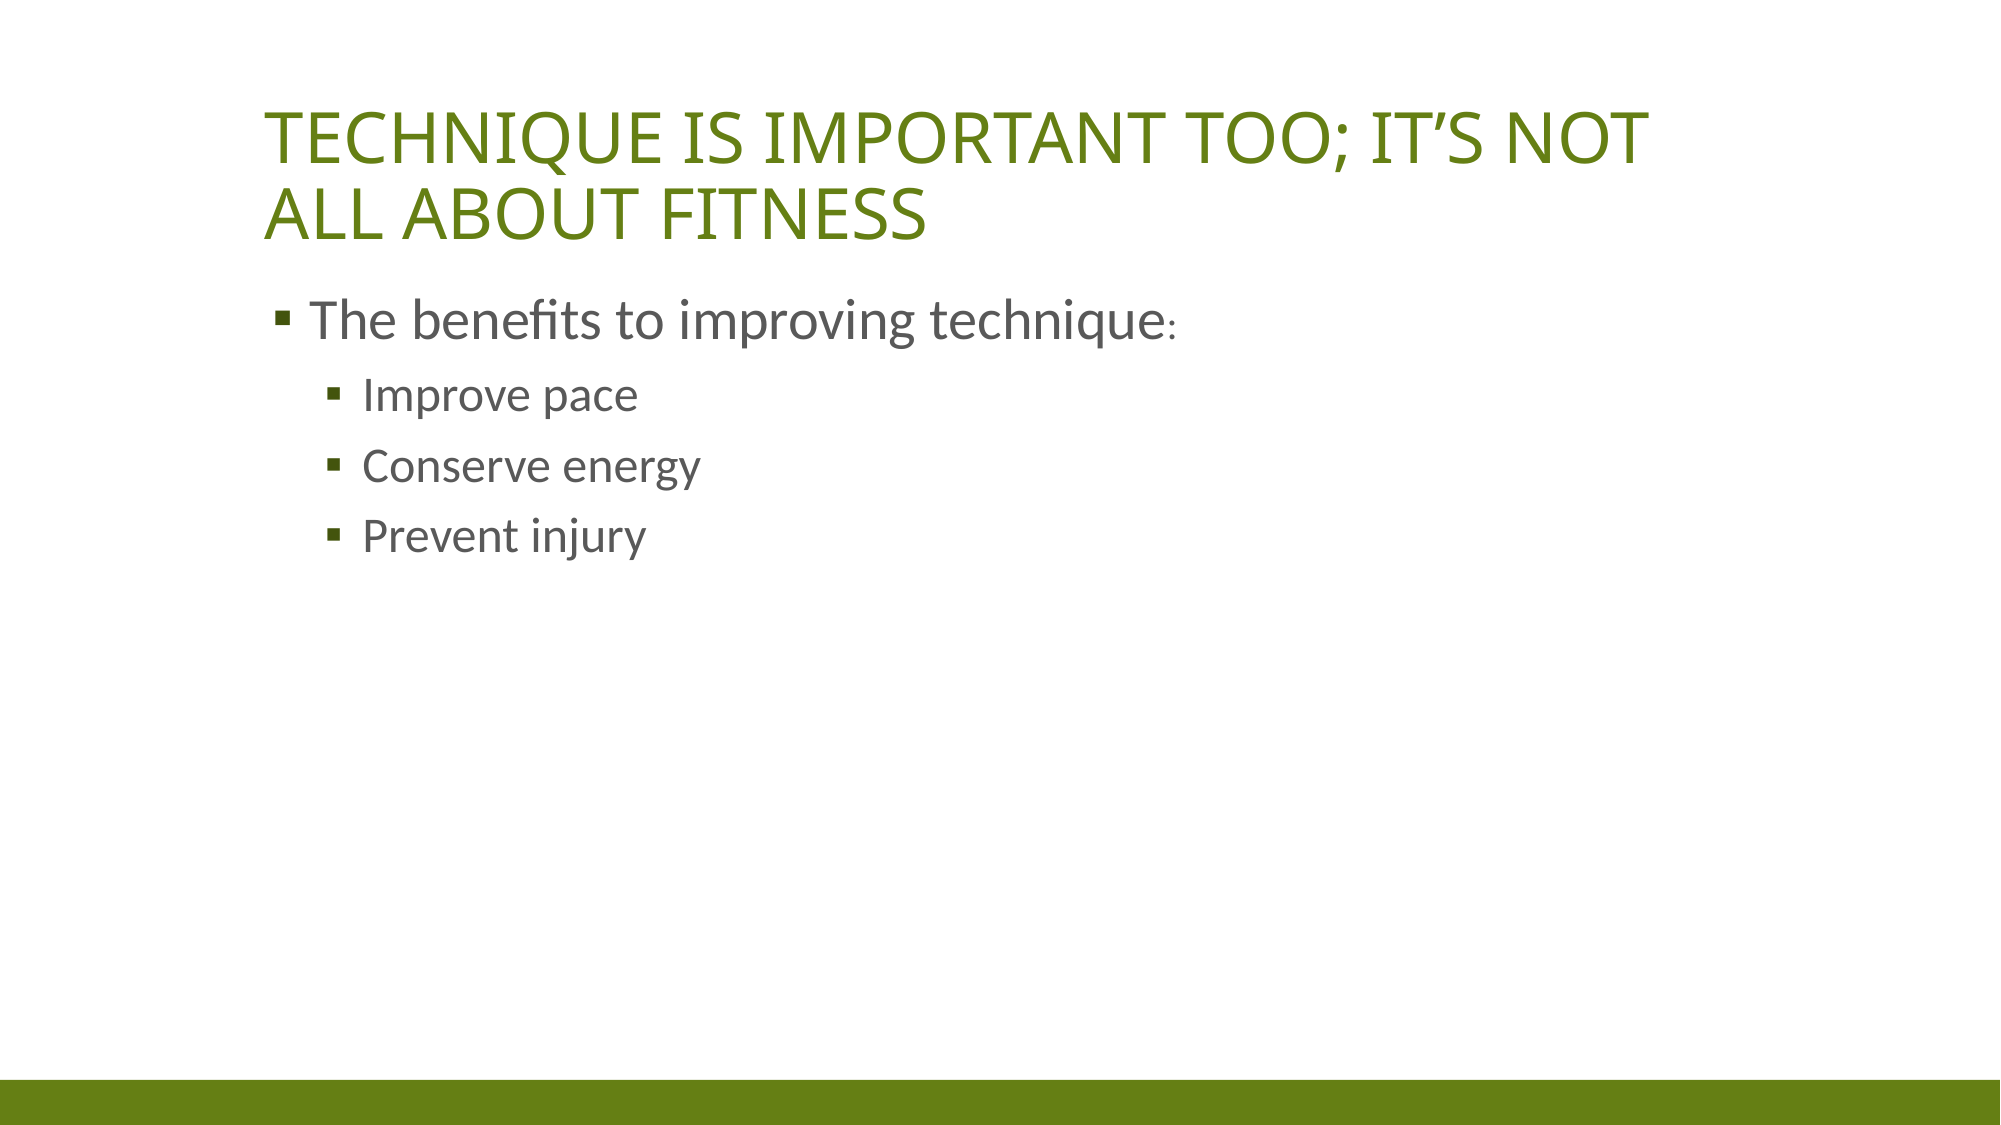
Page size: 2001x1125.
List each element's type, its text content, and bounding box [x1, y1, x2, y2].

list The benefits to improving technique: Improve pace Conserve energy Prevent injury [249, 281, 1750, 1013]
title Technique is important Too; It’s not all about fitness [249, 75, 1750, 263]
